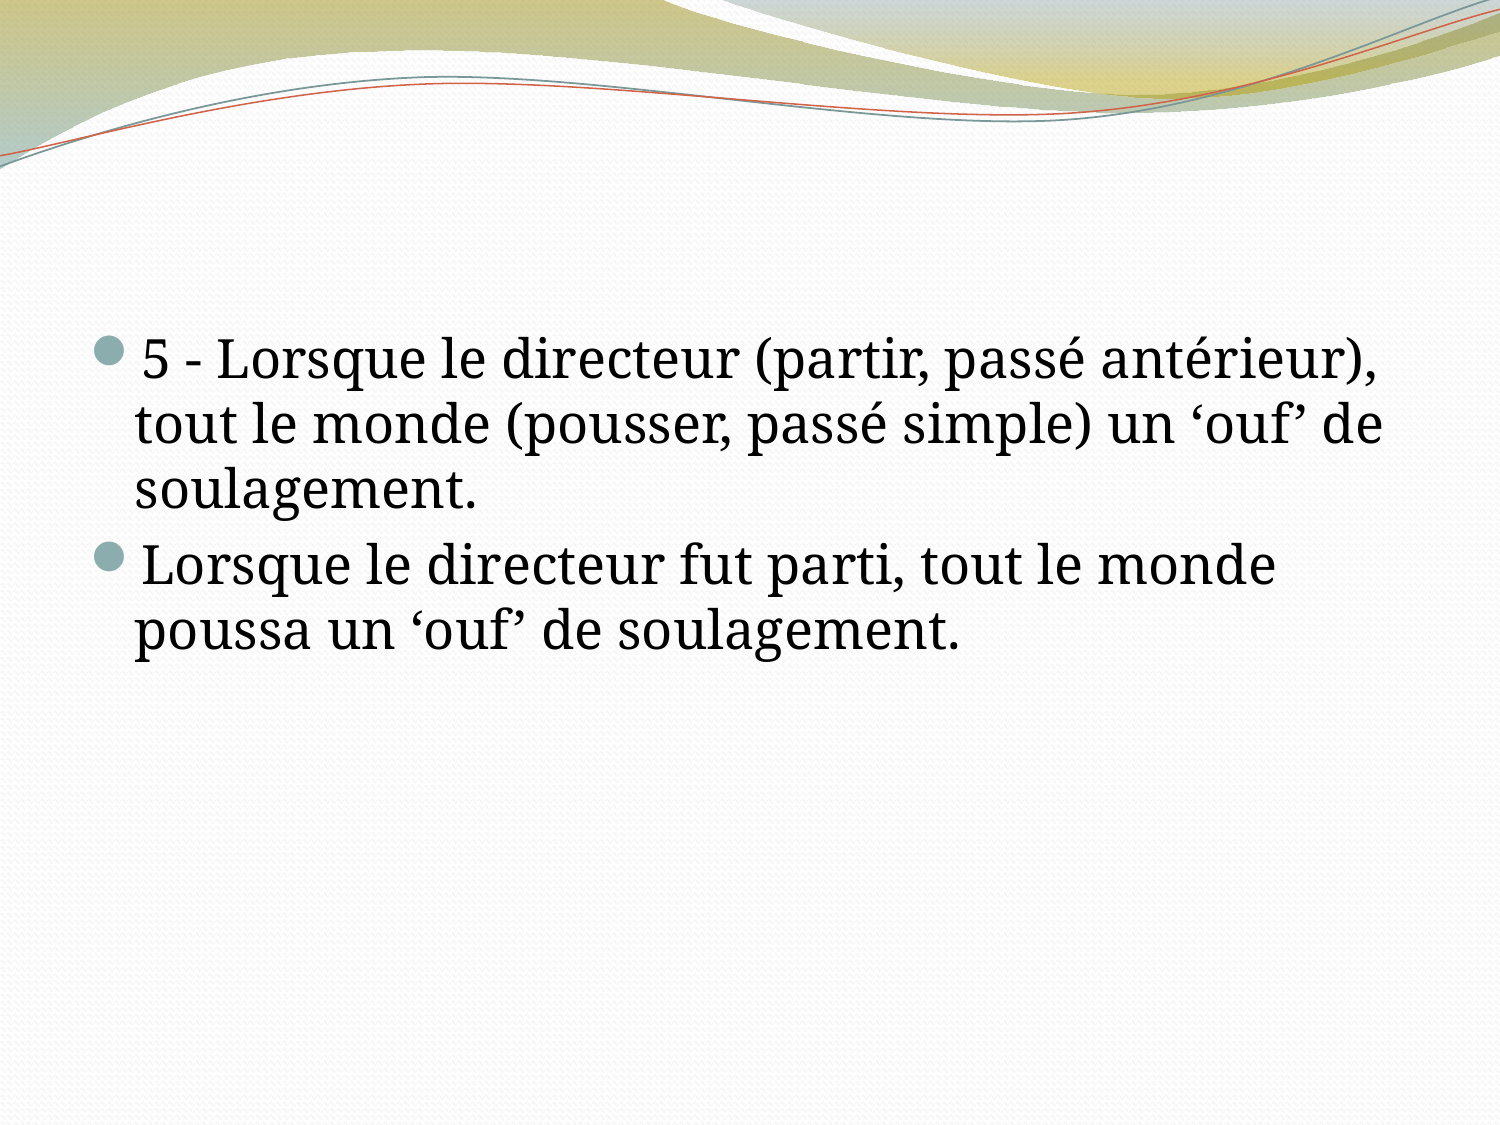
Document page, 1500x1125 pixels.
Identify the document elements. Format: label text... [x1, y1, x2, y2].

list 5 - Lorsque le directeur (partir, passé antérieur), tout le monde (pousser, passé simple) un ‘ouf’ de soulagement. Lorsque le directeur fut parti, tout le monde poussa un ‘ouf’ de soulagement. [75, 317, 1425, 1038]
